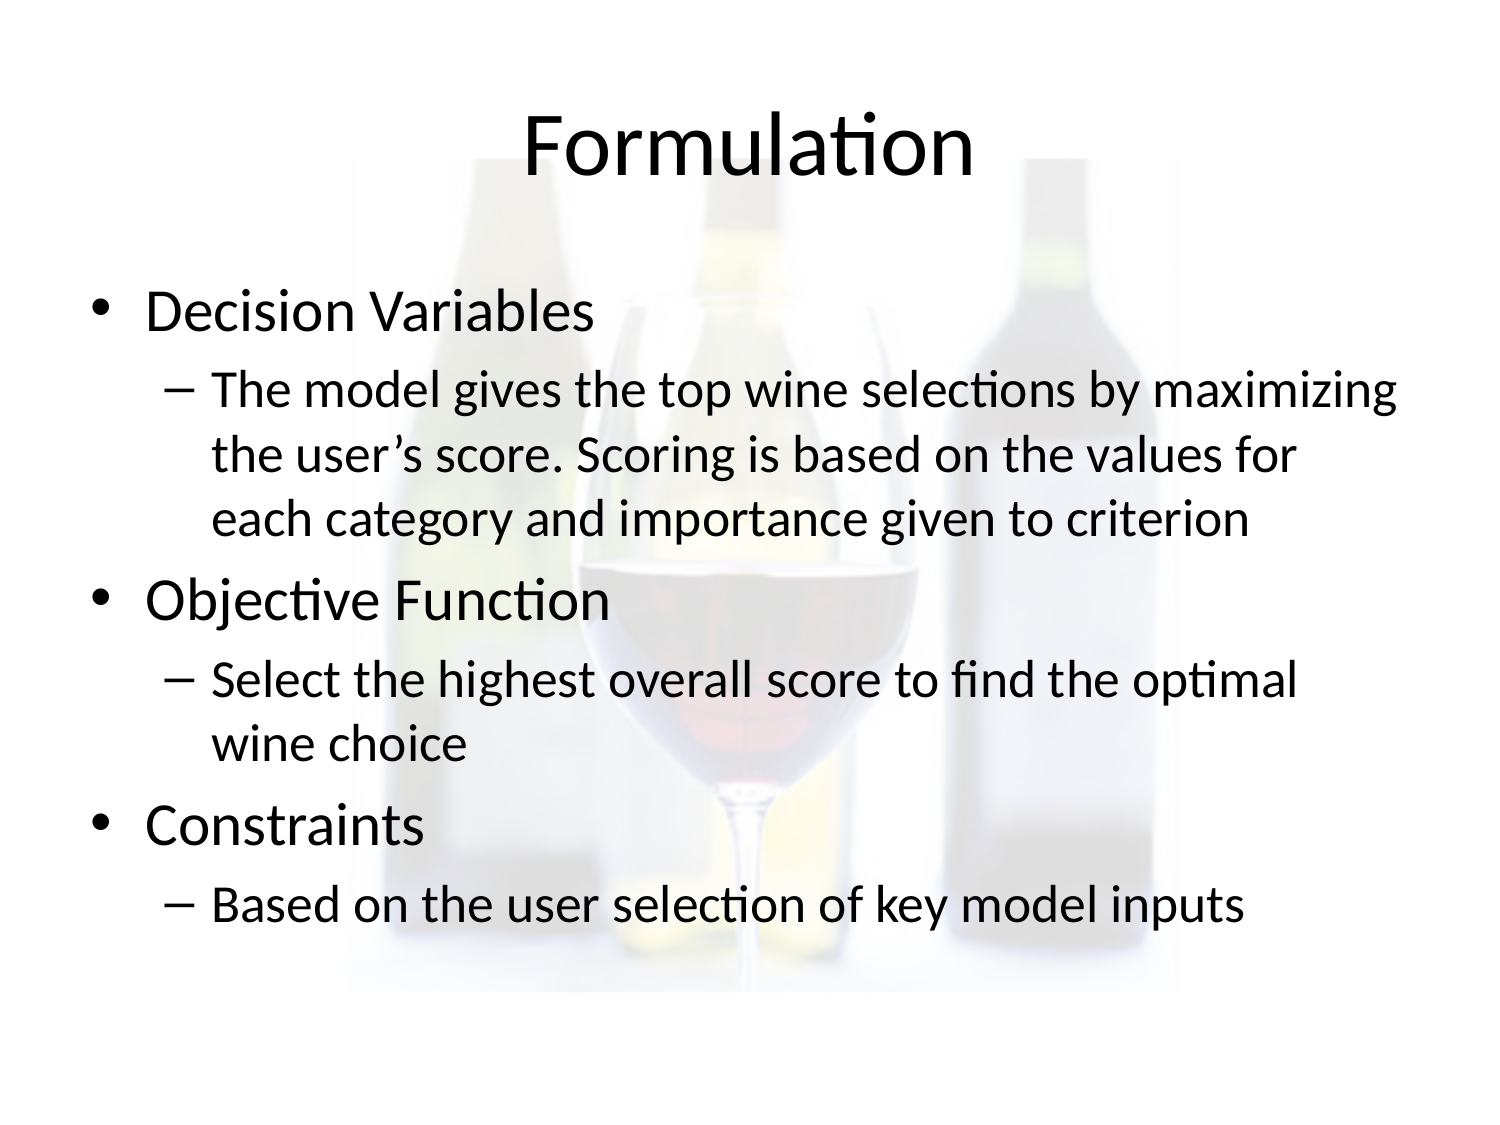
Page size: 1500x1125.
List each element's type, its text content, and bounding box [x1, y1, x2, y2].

title Formulation [75, 45, 1425, 233]
list Decision Variables The model gives the top wine selections by maximizing the user’s score. Scoring is based on the values for each category and importance given to criterion Objective Function Select the highest overall score to find the optimal wine choice Constraints Based on the user selection of key model inputs [75, 262, 1425, 1005]
